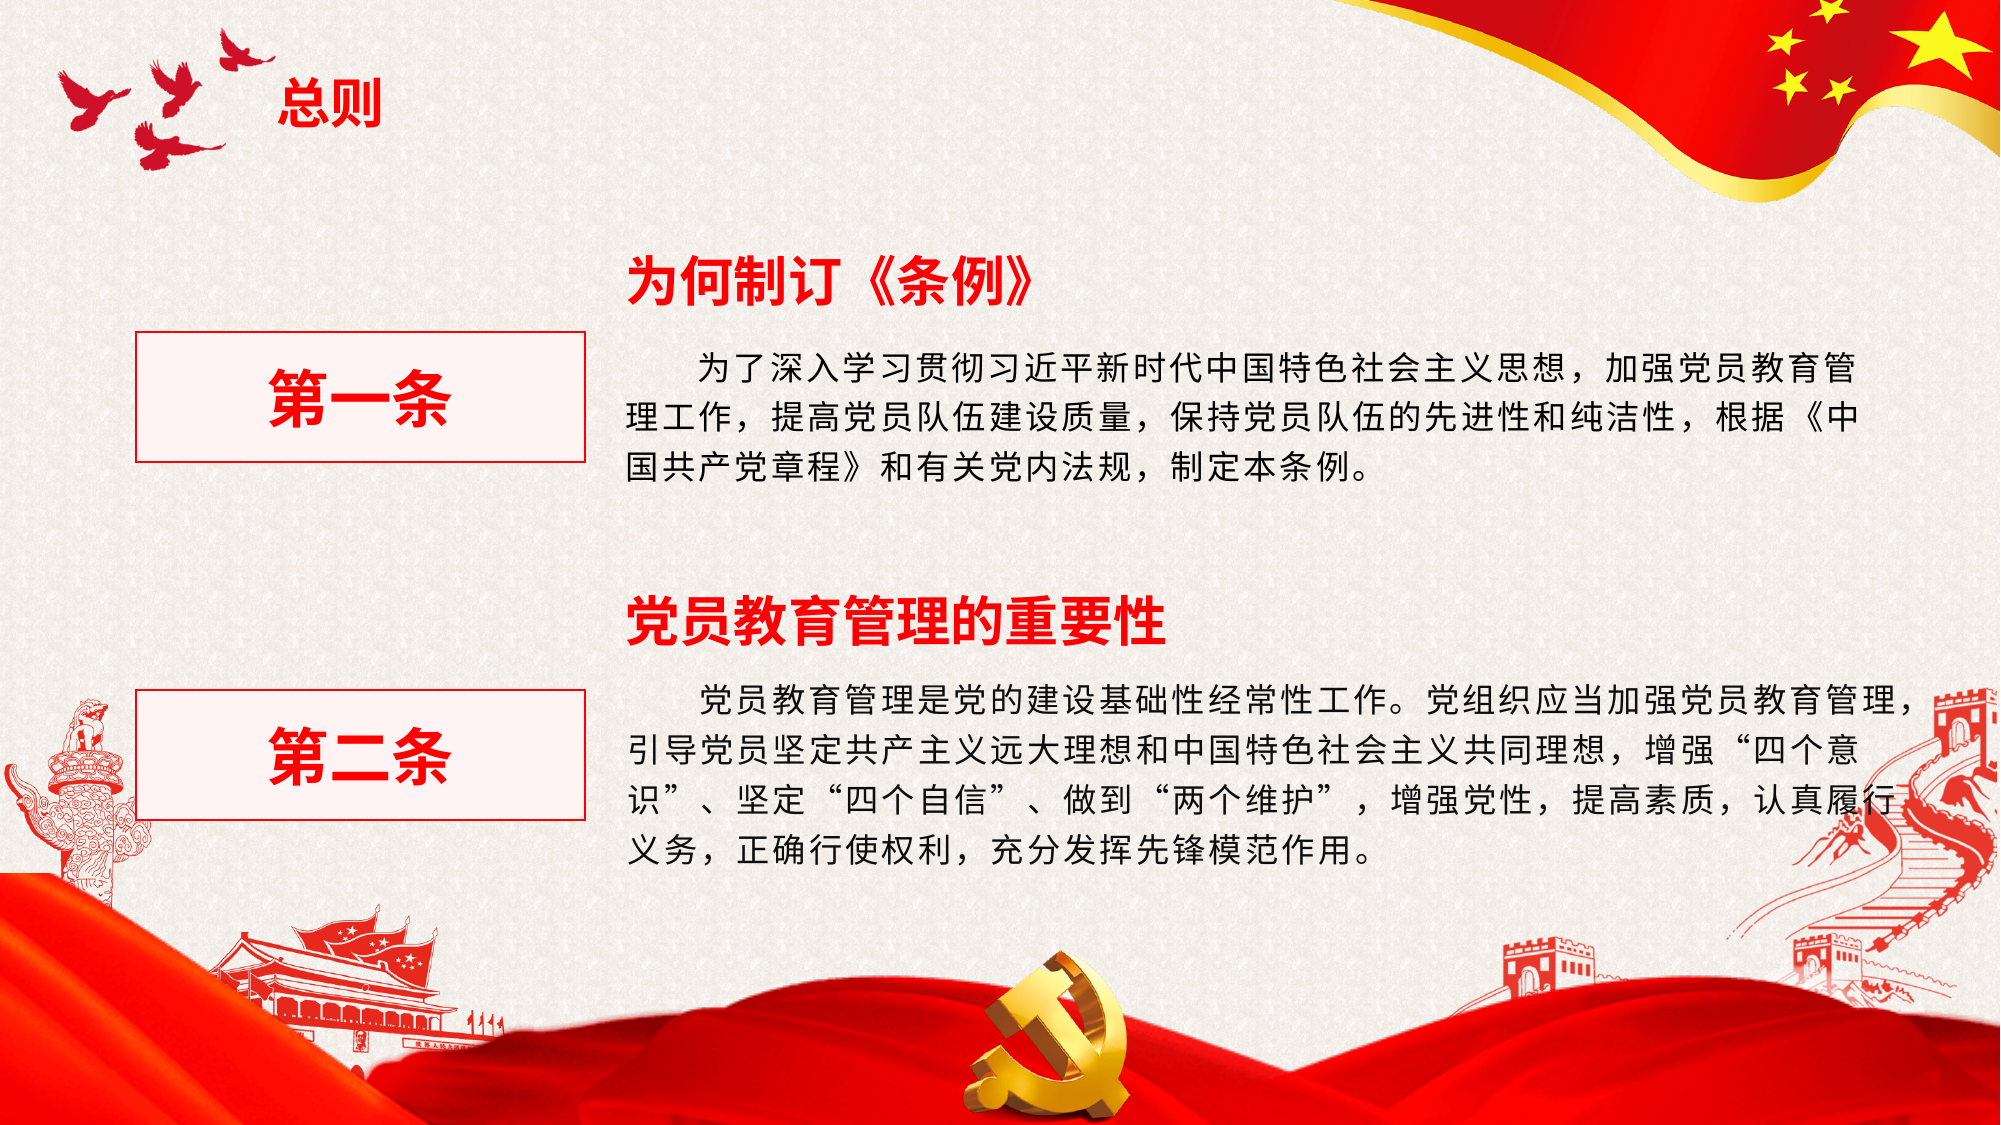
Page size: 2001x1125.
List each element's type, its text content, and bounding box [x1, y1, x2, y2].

text_box 第二条 [135, 689, 586, 821]
text_box 党员教育管理的重要性 [610, 572, 1266, 661]
picture [0, 0, 2000, 1125]
text_box 第一条 [135, 331, 586, 463]
text_box 党员教育管理是党的建设基础性经常性工作。党组织应当加强党员教育管理，引导党员坚定共产主义远大理想和中国特色社会主义共同理想，增强“四个意识”、坚定“四个自信”、做到“两个维护”，增强党性，提高素质，认真履行义务，正确行使权利，充分发挥先锋模范作用。 [610, 661, 1922, 980]
text_box 总则 [256, 59, 466, 145]
text_box 为了深入学习贯彻习近平新时代中国特色社会主义思想，加强党员教育管理工作，提高党员队伍建设质量，保持党员队伍的先进性和纯洁性，根据《中国共产党章程》和有关党内法规，制定本条例。 [608, 327, 1890, 553]
text_box 为何制订《条例》 [610, 232, 1266, 327]
